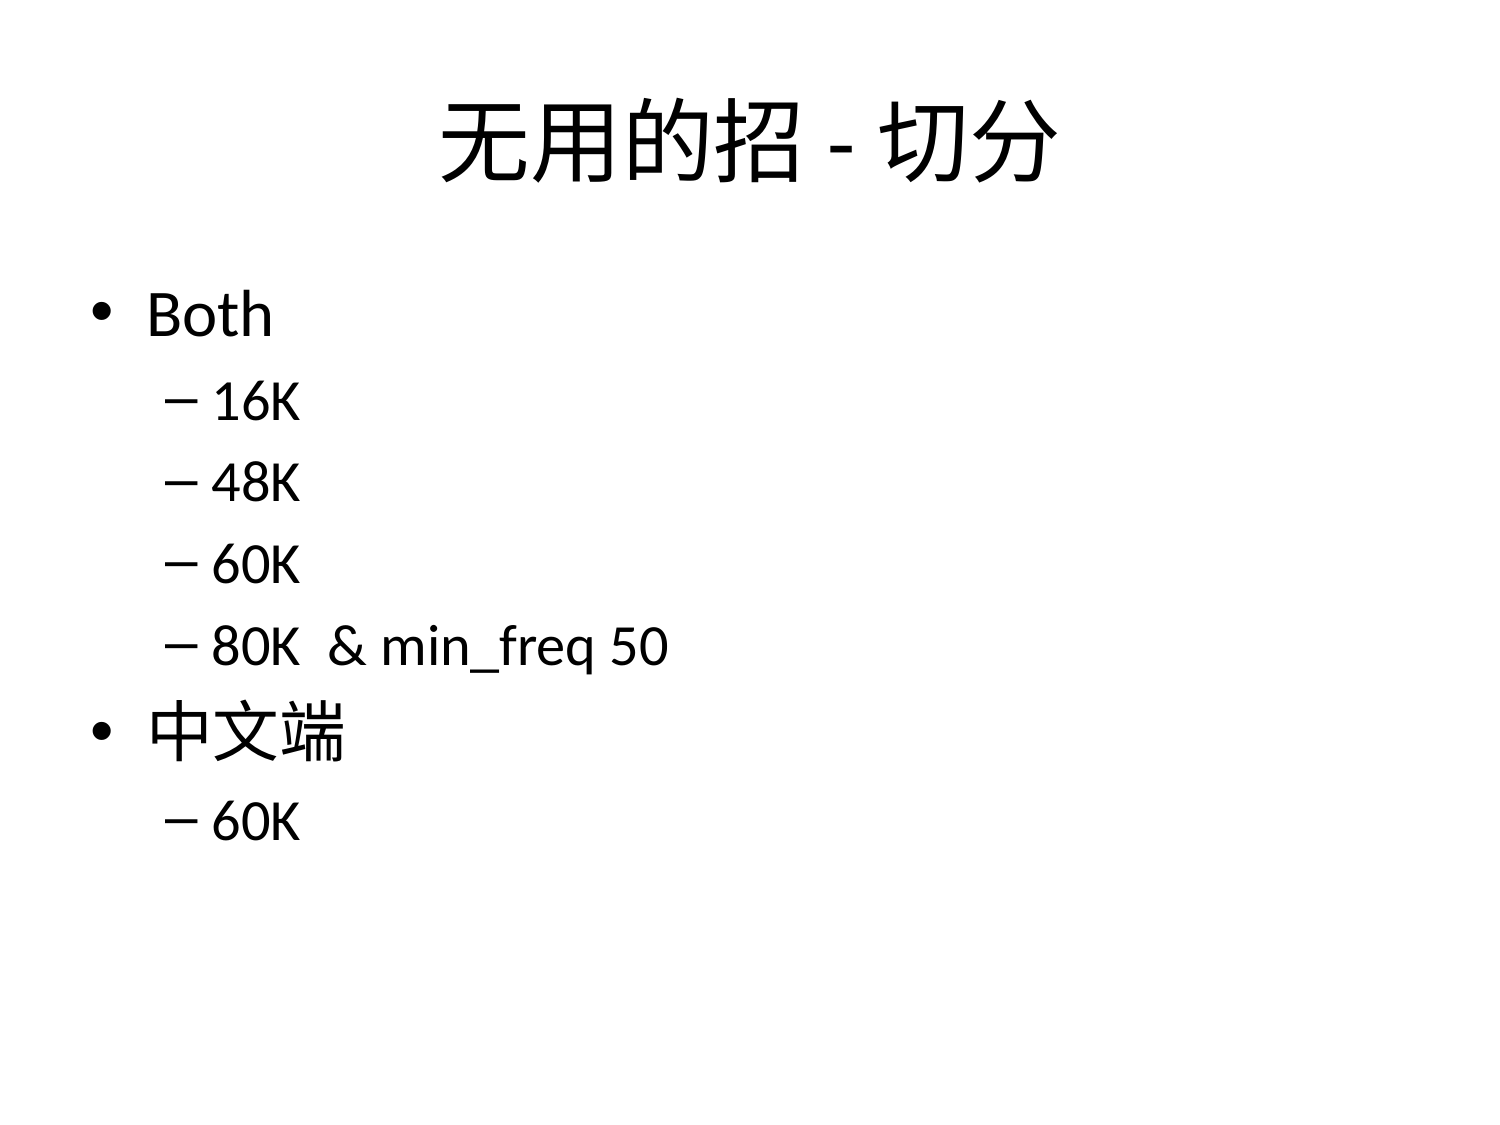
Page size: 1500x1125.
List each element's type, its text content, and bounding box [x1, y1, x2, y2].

title 无用的招-切分 [75, 45, 1425, 233]
list Both 16K 48K 60K 80K & min_freq 50 中文端 60K [75, 262, 1425, 1005]
